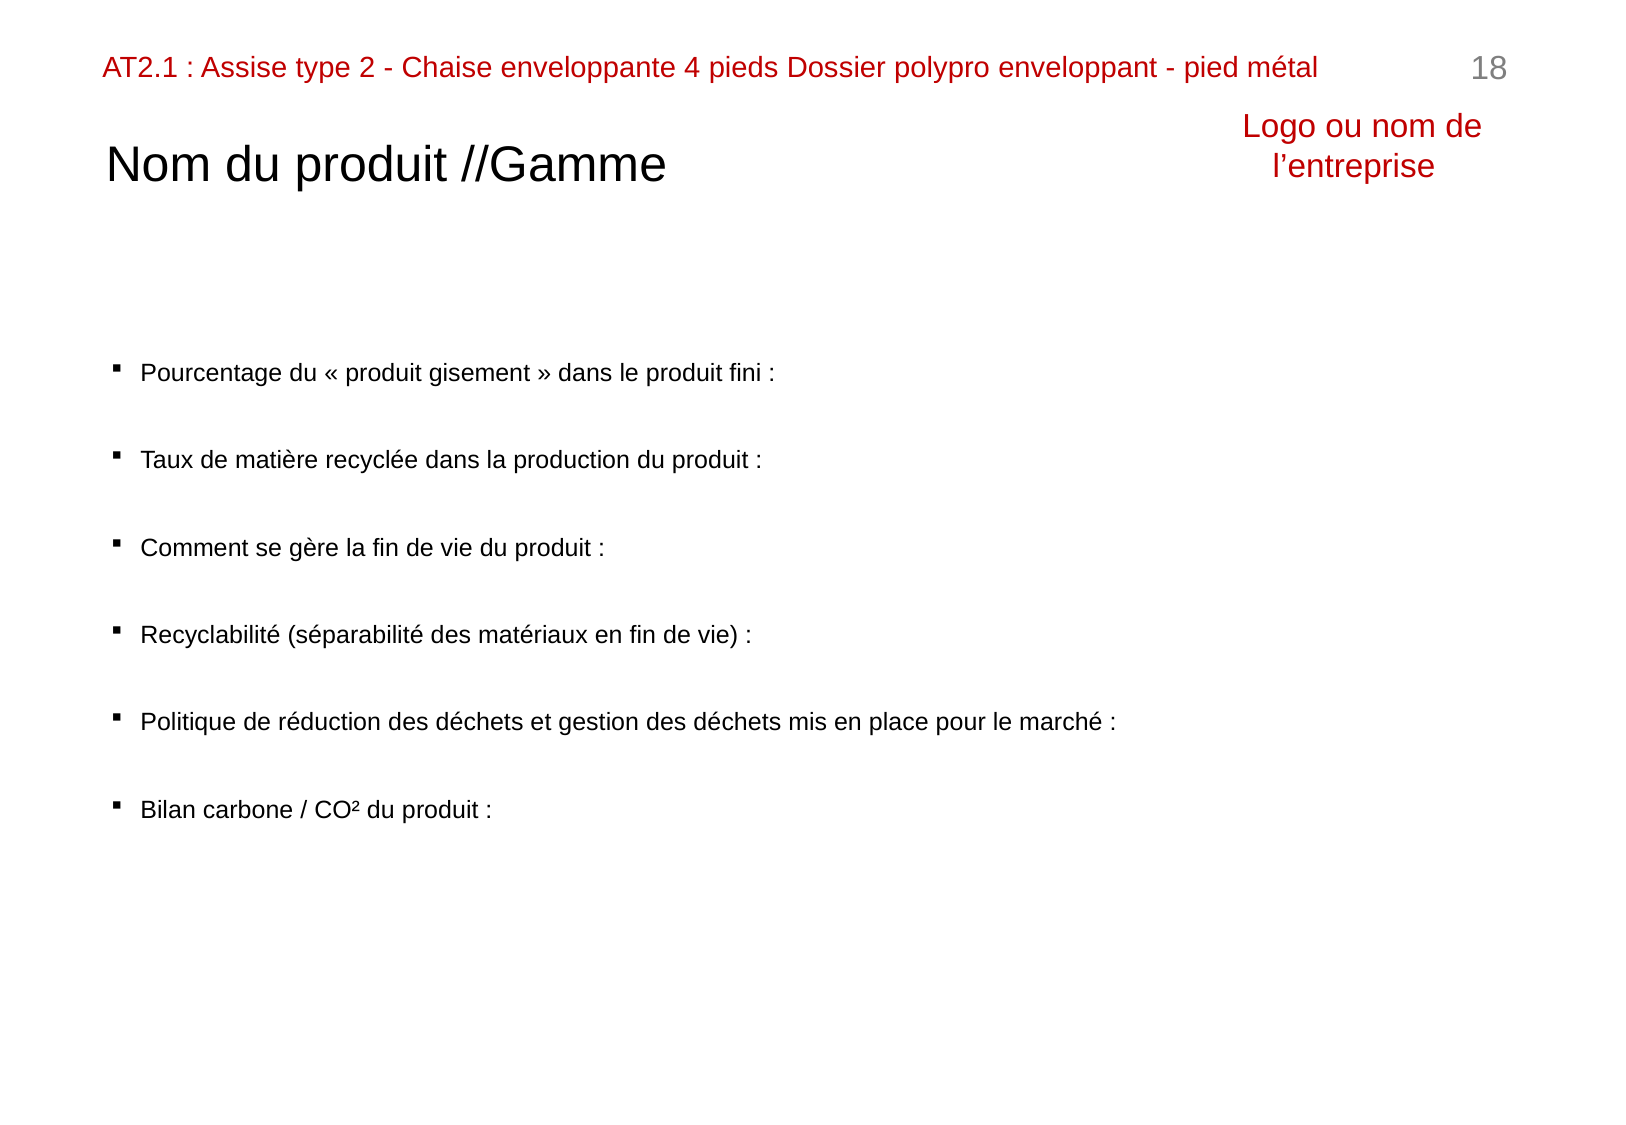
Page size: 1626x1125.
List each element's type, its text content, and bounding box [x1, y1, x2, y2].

slide_number 18 [1426, 19, 1523, 91]
text_box Pourcentage du « produit gisement » dans le produit fini : Taux de matière recyclée dans la production du produit : Comment se gère la fin de vie du produit : Recyclabilité (séparabilité des matériaux en fin de vie) : Politique de réduction des déchets et gestion des déchets mis en place pour le marché : Bilan carbone / CO² du produit : [81, 304, 1333, 1067]
title AT2.1 : Assise type 2 - Chaise enveloppante 4 pieds Dossier polypro enveloppant - pied métal [102, 19, 1426, 109]
text_box Logo ou nom de l’entreprise [1141, 91, 1567, 197]
list Nom du produit //Gamme [91, 109, 1523, 215]
